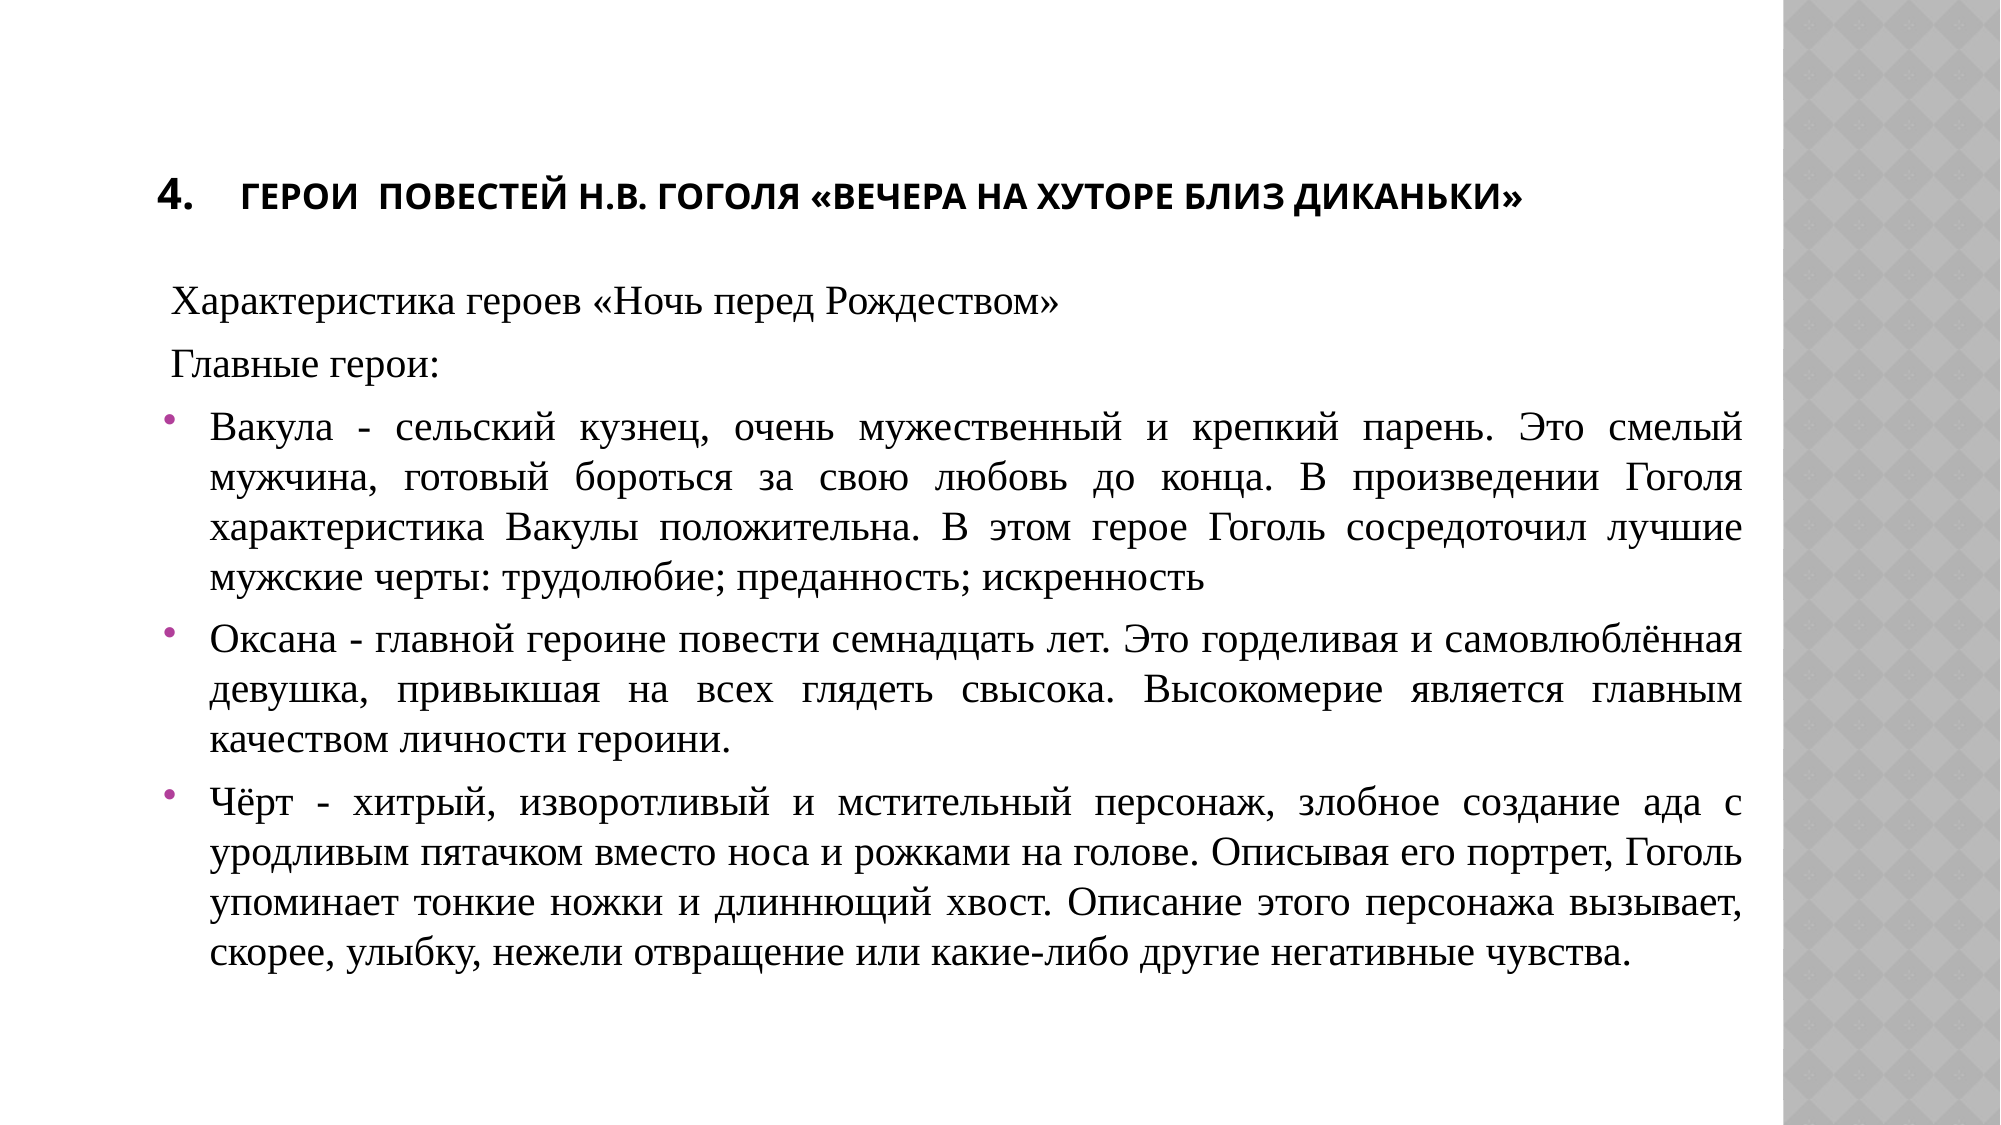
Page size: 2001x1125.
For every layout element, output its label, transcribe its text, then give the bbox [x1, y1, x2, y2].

list Характеристика героев «Ночь перед Рождеством» Главные герои: Вакула - сельский кузнец, очень мужественный и крепкий парень. Это смелый мужчина, готовый бороться за свою любовь до конца. В произведении Гоголя характеристика Вакулы положительна. В этом герое Гоголь сосредоточил лучшие мужские черты: трудолюбие; преданность; искренность Оксана - главной героине повести семнадцать лет. Это горделивая и самовлюблённая девушка, привыкшая на всех глядеть свысока. Высокомерие является главным качеством личности героини. Чёрт - хитрый, изворотливый и мстительный персонаж, злобное создание ада с уродливым пятачком вместо носа и рожками на голове. Описывая его портрет, Гоголь упоминает тонкие ножки и длиннющий хвост. Описание этого персонажа вызывает, скорее, улыбку, нежели отвращение или какие-либо другие негативные чувства. [149, 265, 1759, 1021]
title 4. Герои повестей Н.В. Гоголя «Вечера на хуторе близ Диканьки» [149, 163, 1849, 323]
